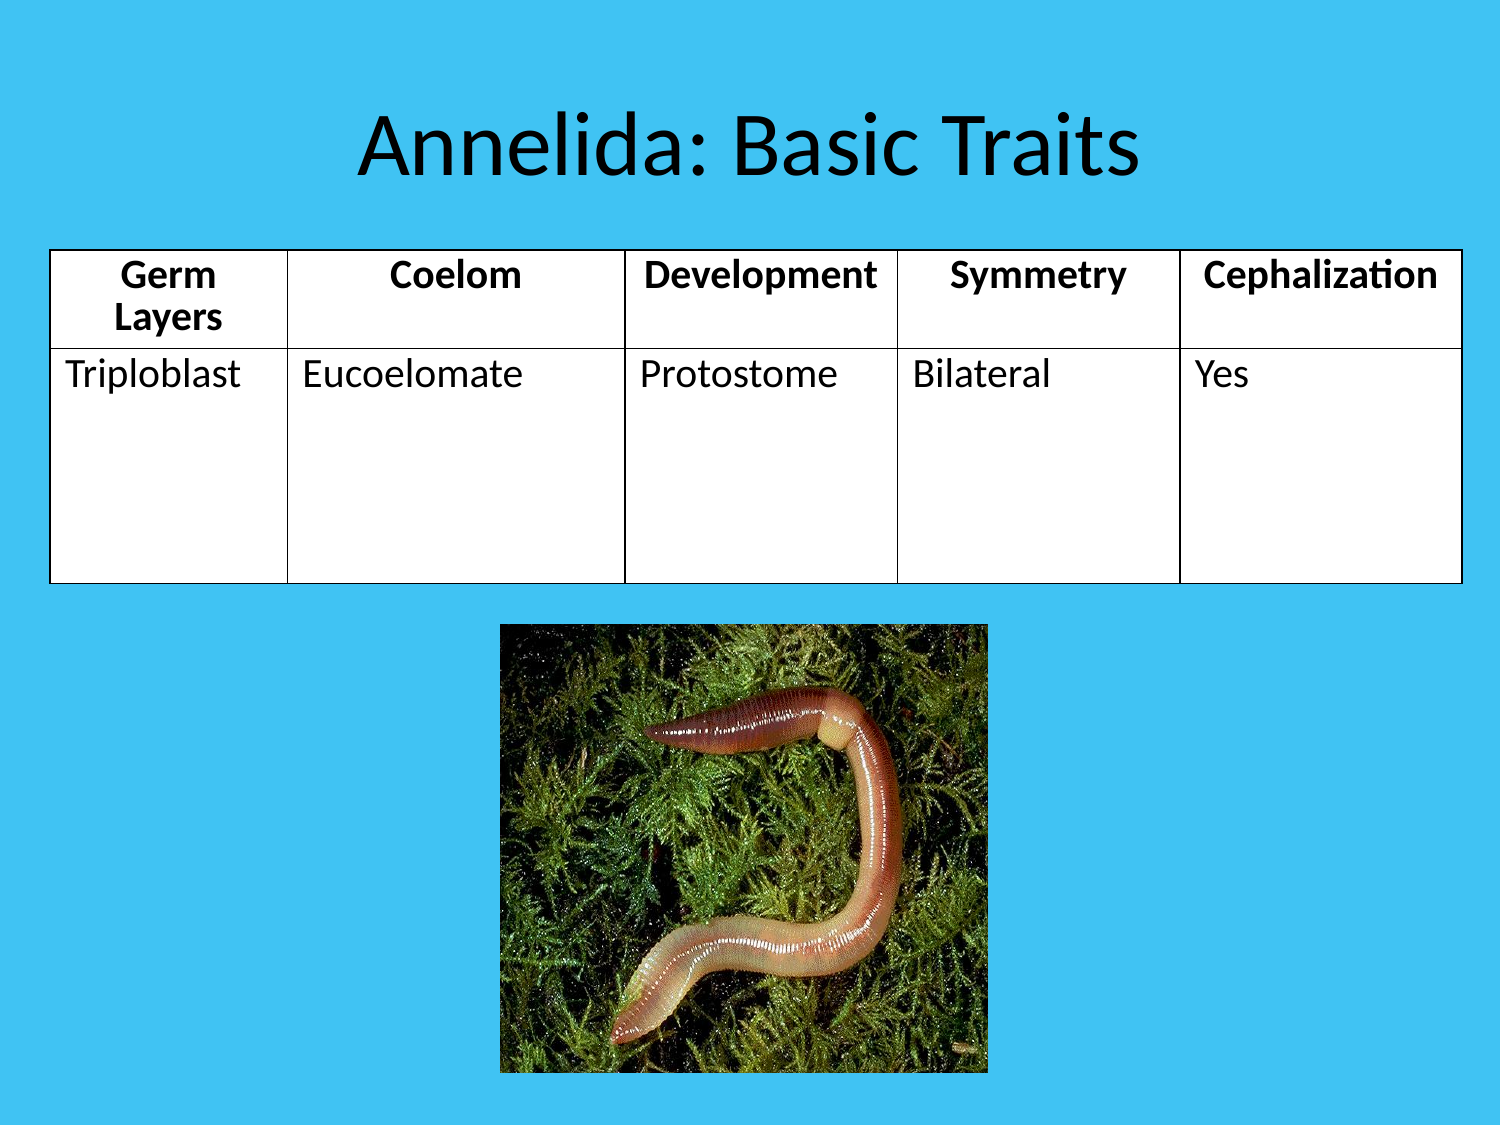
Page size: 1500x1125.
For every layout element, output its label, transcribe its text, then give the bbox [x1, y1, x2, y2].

table_header Development [626, 251, 897, 348]
table_cell Triploblast [51, 349, 287, 583]
table_header Coelom [288, 251, 624, 348]
table_cell Yes [1181, 349, 1461, 583]
title Annelida: Basic Traits [75, 45, 1425, 233]
table_header Symmetry [898, 251, 1179, 348]
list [499, 624, 988, 1073]
table_header Cephalization [1181, 251, 1461, 348]
table_cell Bilateral [898, 349, 1179, 583]
table_cell Protostome [626, 349, 897, 583]
table_cell Eucoelomate [288, 349, 624, 583]
table_header Germ Layers [51, 251, 287, 348]
